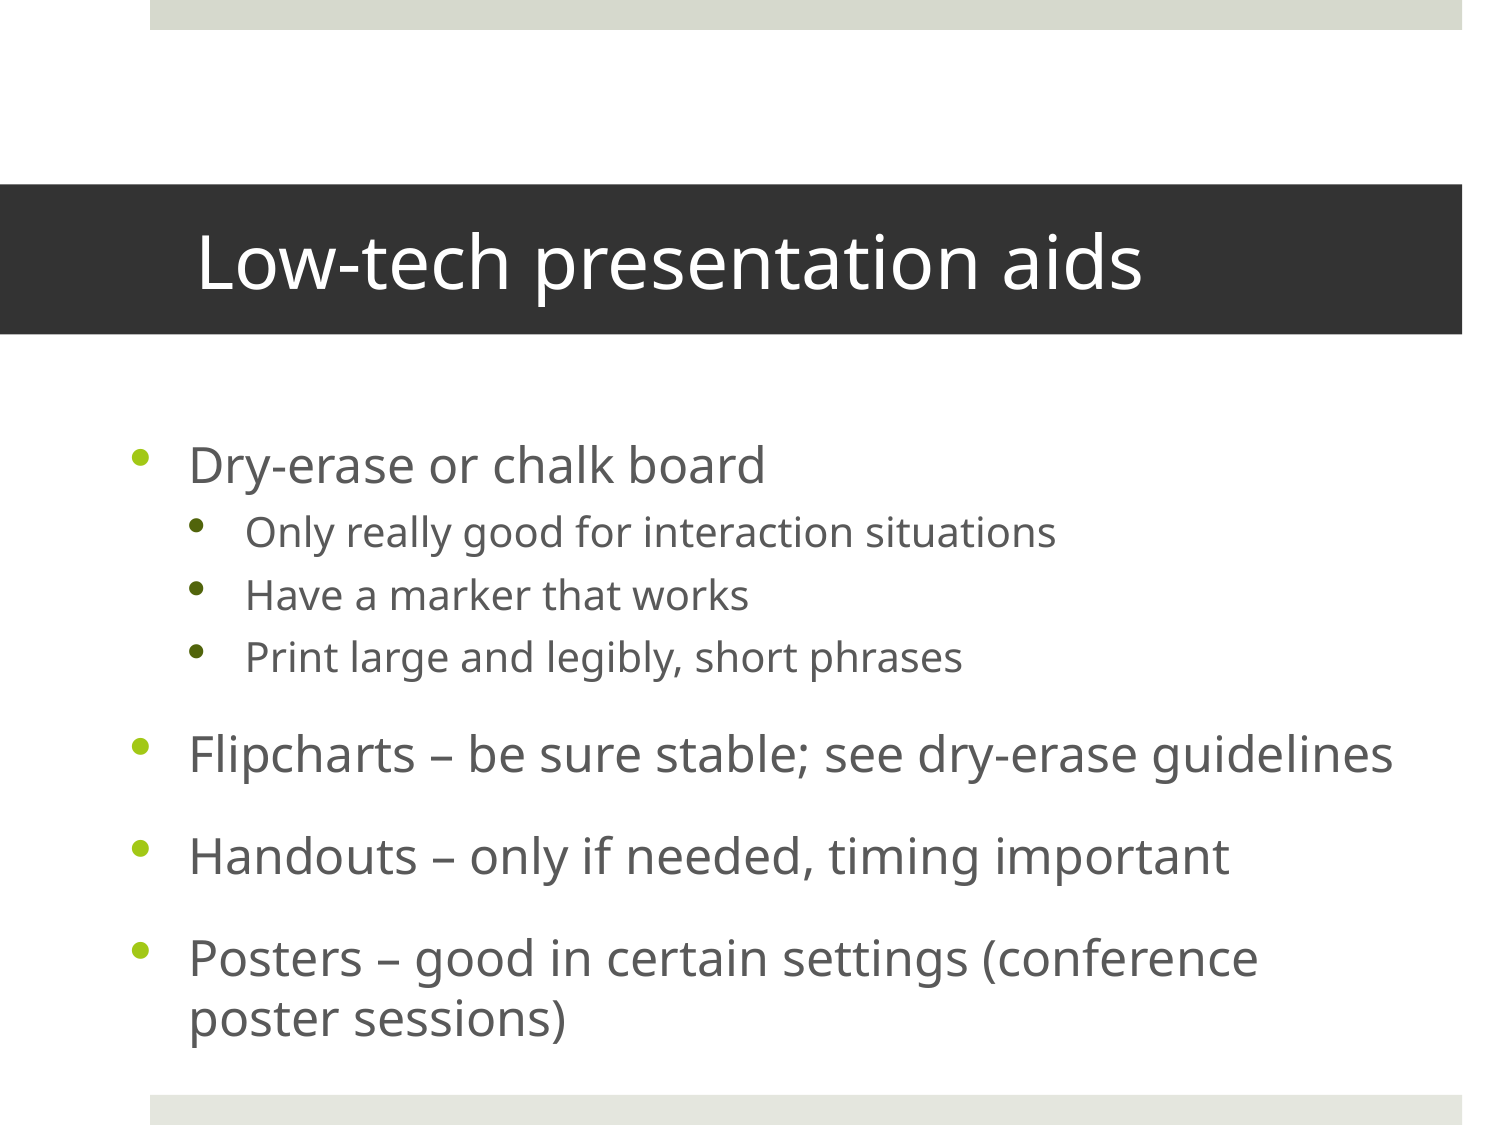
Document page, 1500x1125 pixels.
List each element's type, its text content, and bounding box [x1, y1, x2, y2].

title Low-tech presentation aids [0, 184, 1463, 335]
list Dry-erase or chalk board Only really good for interaction situations Have a marker that works Print large and legibly, short phrases Flipcharts – be sure stable; see dry-erase guidelines Handouts – only if needed, timing important Posters – good in certain settings (conference poster sessions) [116, 425, 1432, 1076]
